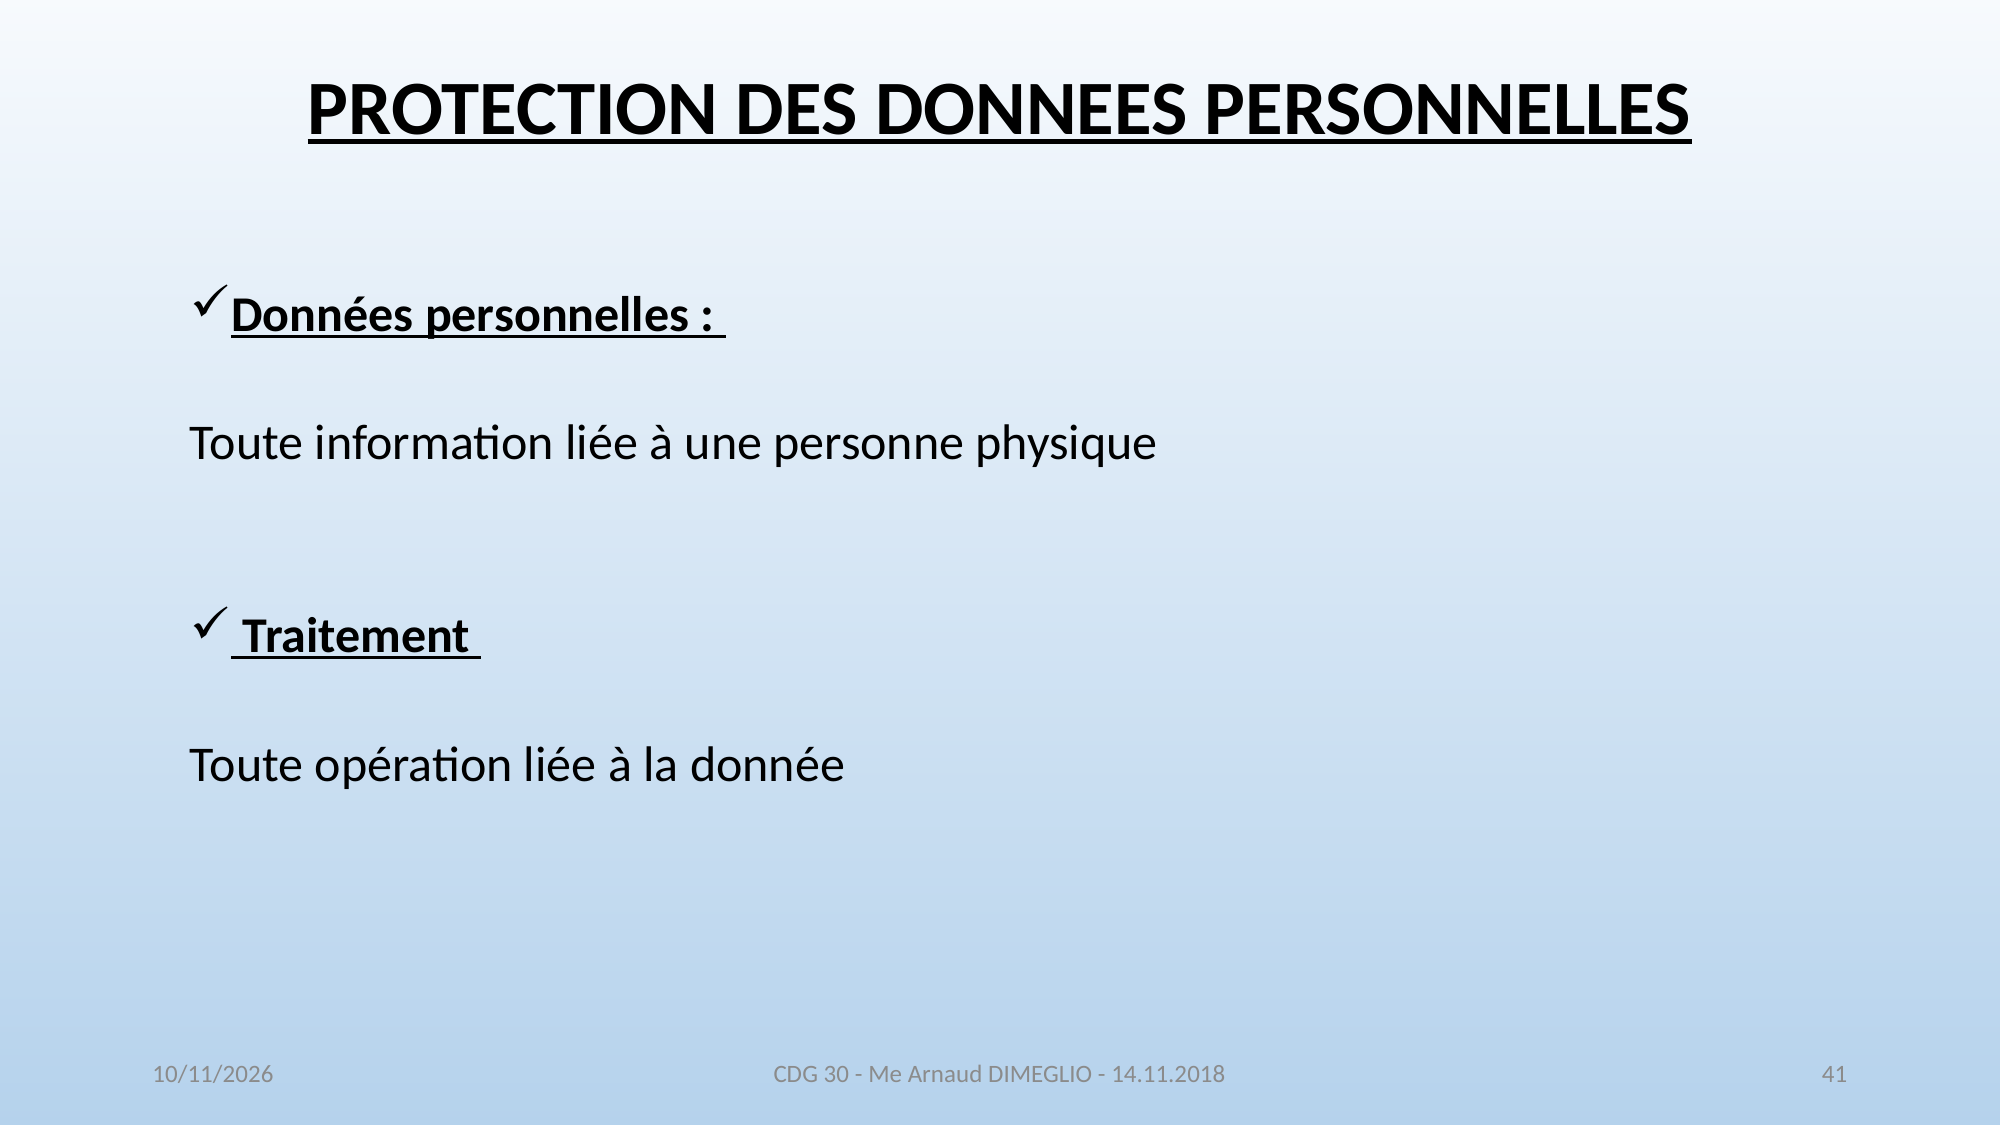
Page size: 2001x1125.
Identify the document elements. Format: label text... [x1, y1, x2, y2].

title PROTECTION DES DONNEES PERSONNELLES [137, 59, 1863, 252]
slide_number 41 [1412, 1042, 1863, 1103]
footer CDG 30 - Me Arnaud DIMEGLIO - 14.11.2018 [662, 1042, 1338, 1103]
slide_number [137, 1042, 588, 1103]
list Données personnelles : Toute information liée à une personne physique Traitement Toute opération liée à la donnée [99, 210, 1825, 1066]
